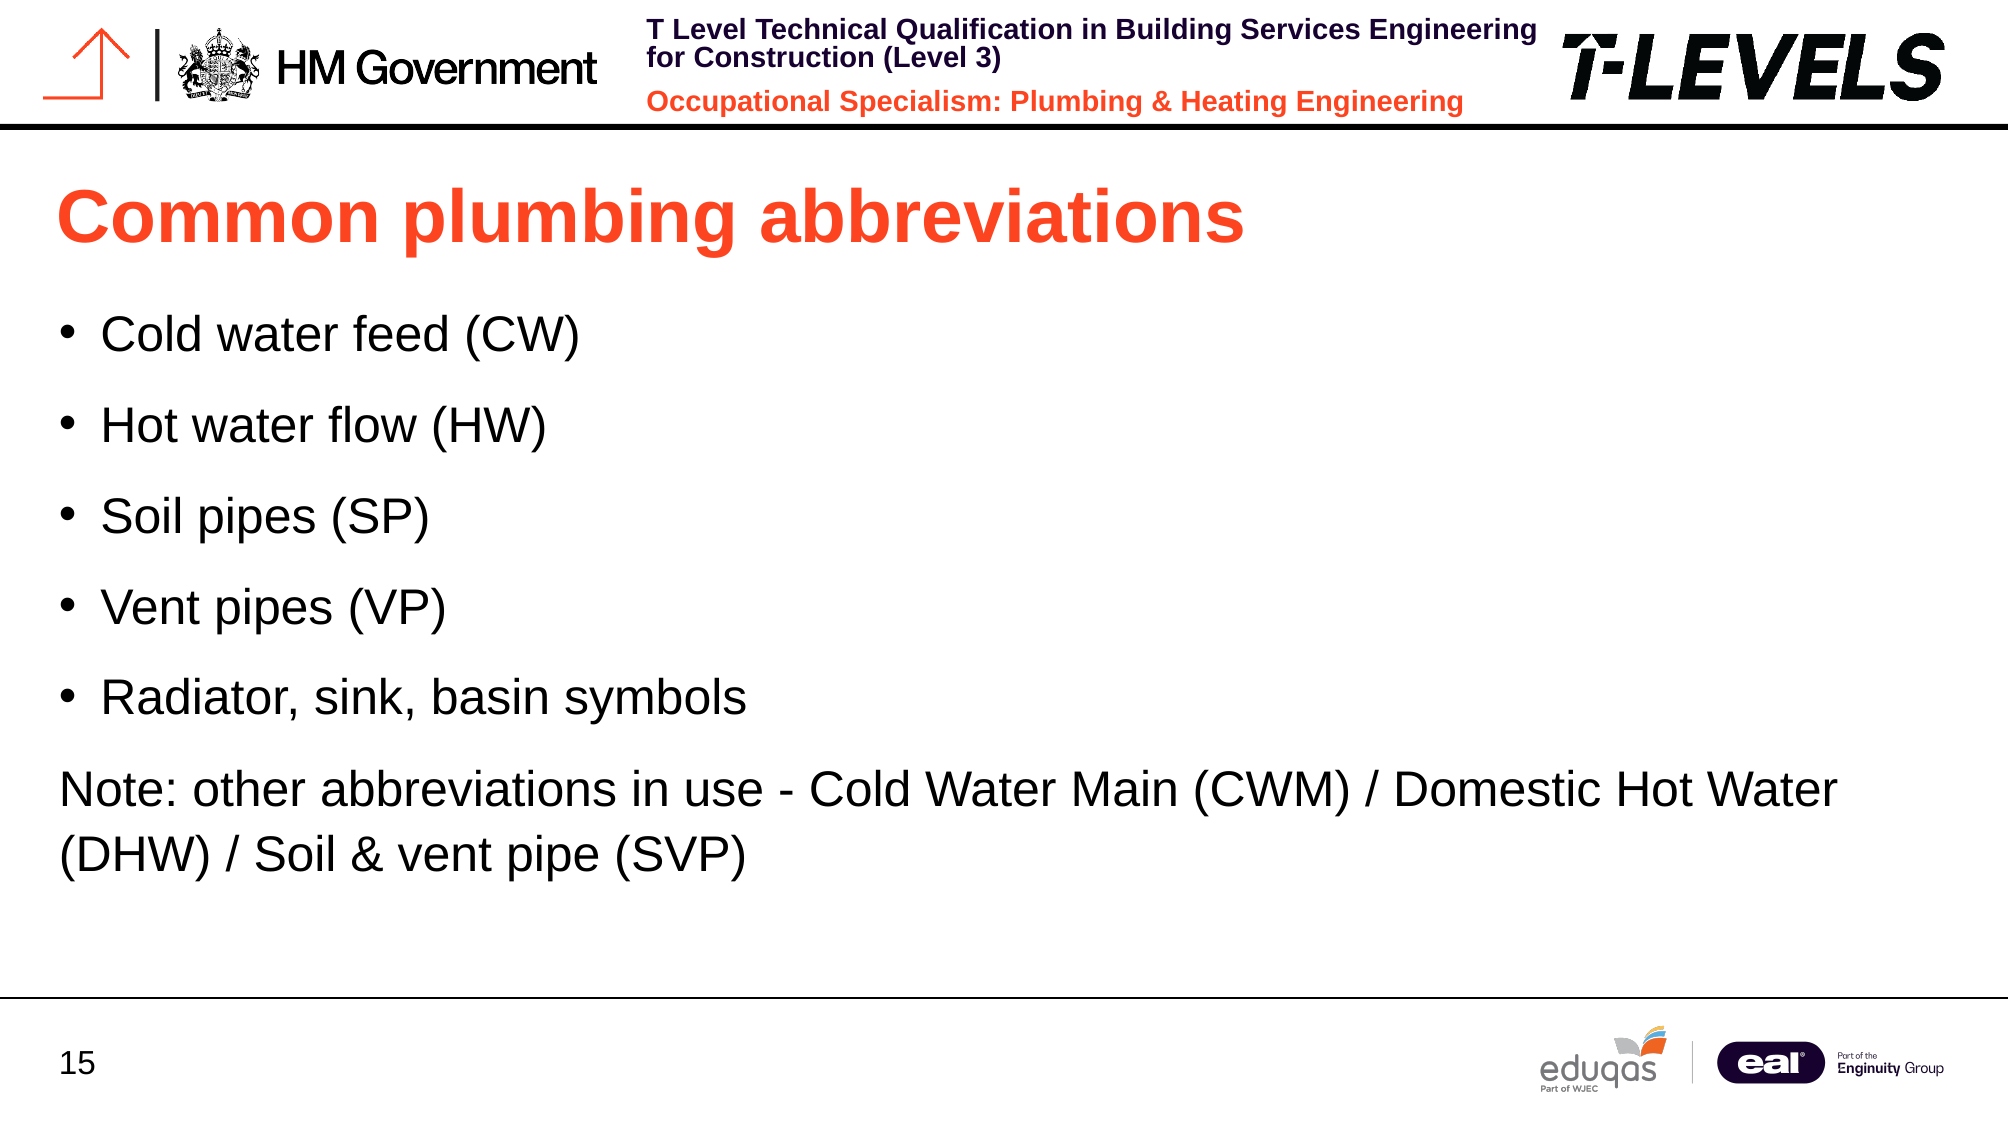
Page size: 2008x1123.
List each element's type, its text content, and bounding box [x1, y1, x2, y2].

picture [38, 27, 136, 100]
title Common plumbing abbreviations [41, 111, 1949, 314]
picture [1535, 1021, 1949, 1097]
picture [155, 28, 597, 102]
list Cold water feed (CW) Hot water flow (HW) Soil pipes (SP) Vent pipes (VP) Radiator, sink, basin symbols Note: other abbreviations in use - Cold Water Main (CWM) / Domestic Hot Water (DHW) / Soil & vent pipe (SVP) [59, 295, 1901, 975]
picture [1543, 25, 1964, 108]
